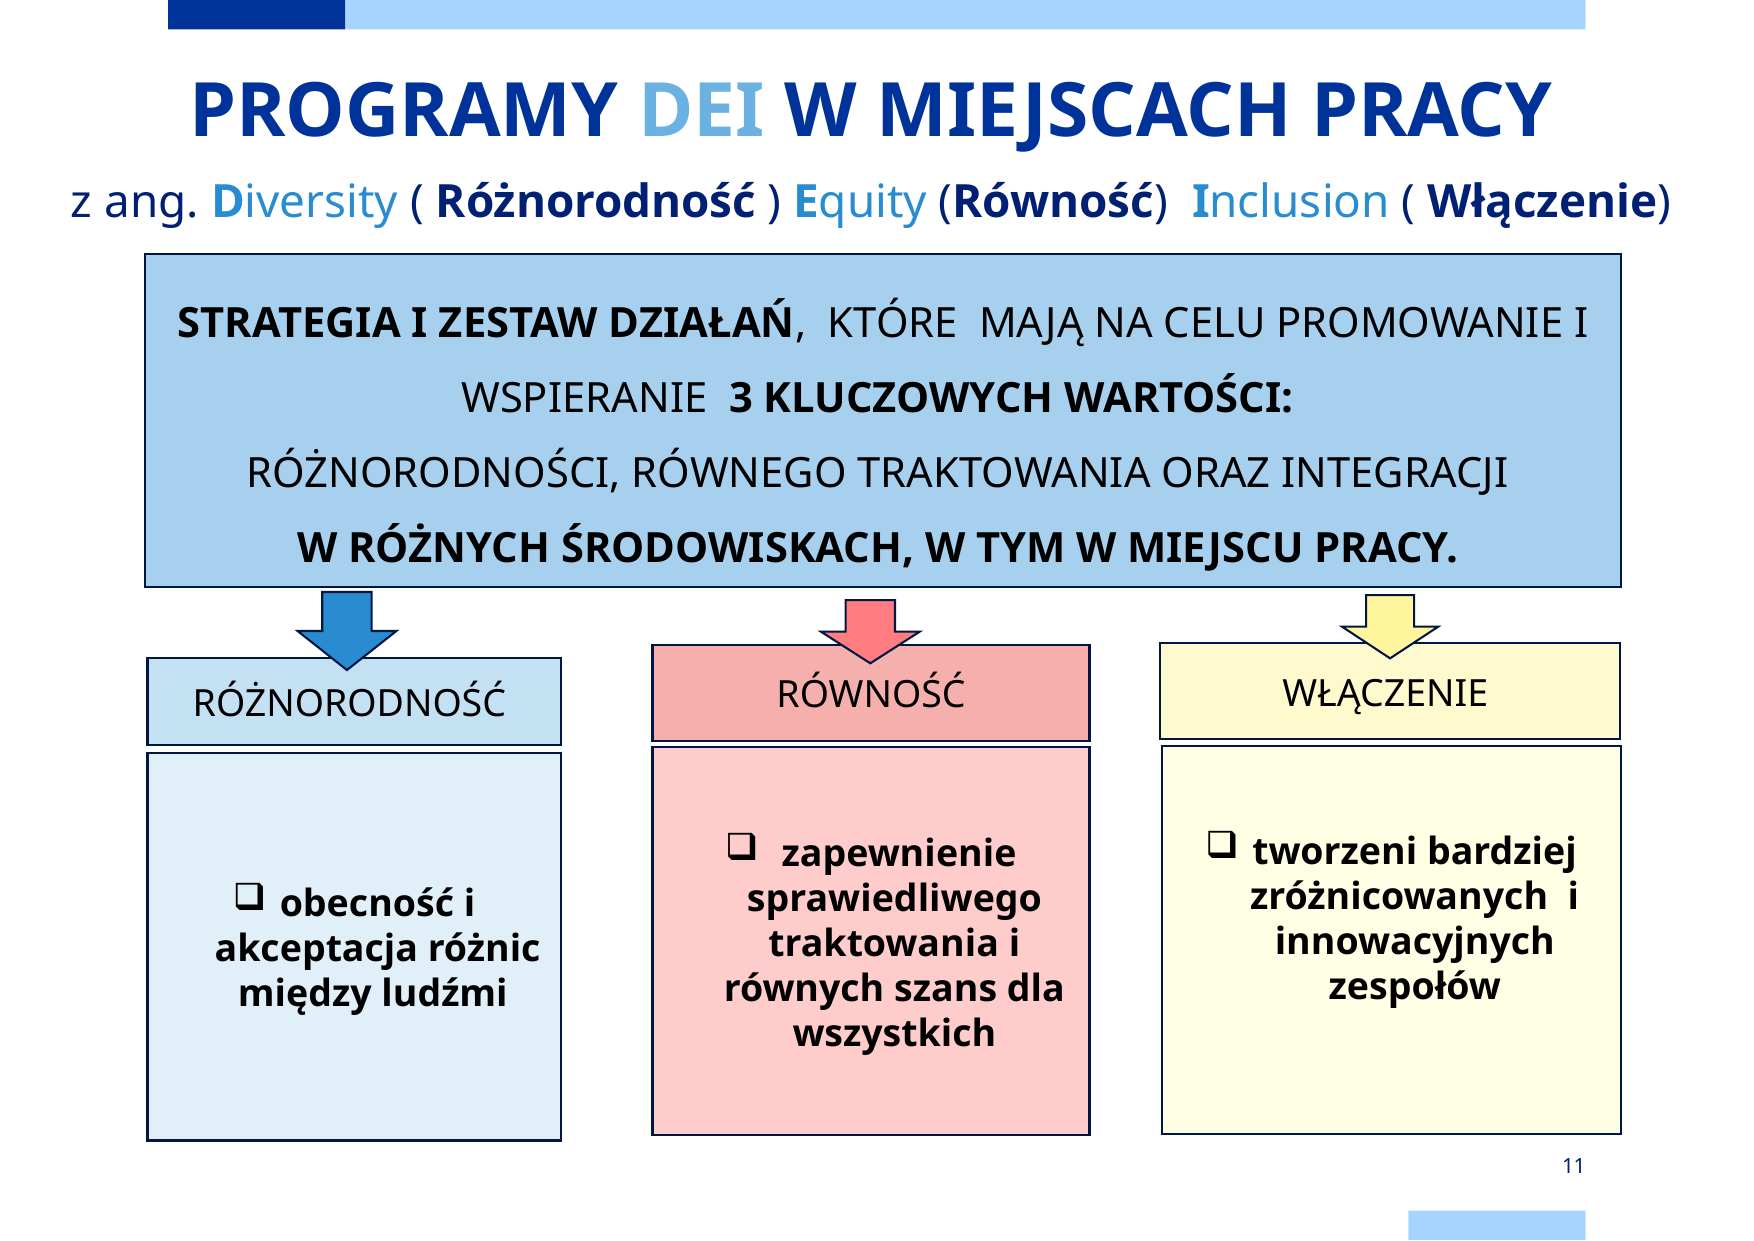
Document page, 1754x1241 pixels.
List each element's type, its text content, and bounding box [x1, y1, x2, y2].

slide_number 11 [1408, 1151, 1586, 1182]
title PROGRAMY DEI W MIEJSCACH PRACY z ang. Diversity ( Różnorodność ) Equity (Równość) Inclusion ( Włączenie) [26, 76, 1716, 325]
list [55, 212, 1580, 1051]
text_box STRATEGIA I ZESTAW DZIAŁAŃ, KTÓRE MAJĄ NA CELU PROMOWANIE I WSPIERANIE 3 KLUCZOWYCH WARTOŚCI: RÓŻNORODNOŚCI, RÓWNEGO TRAKTOWANIA ORAZ INTEGRACJI W RÓŻNYCH ŚRODOWISKACH, W TYM W MIEJSCU PRACY. [144, 253, 1622, 588]
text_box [1160, 595, 1622, 1134]
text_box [147, 591, 561, 1141]
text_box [652, 599, 1090, 1136]
